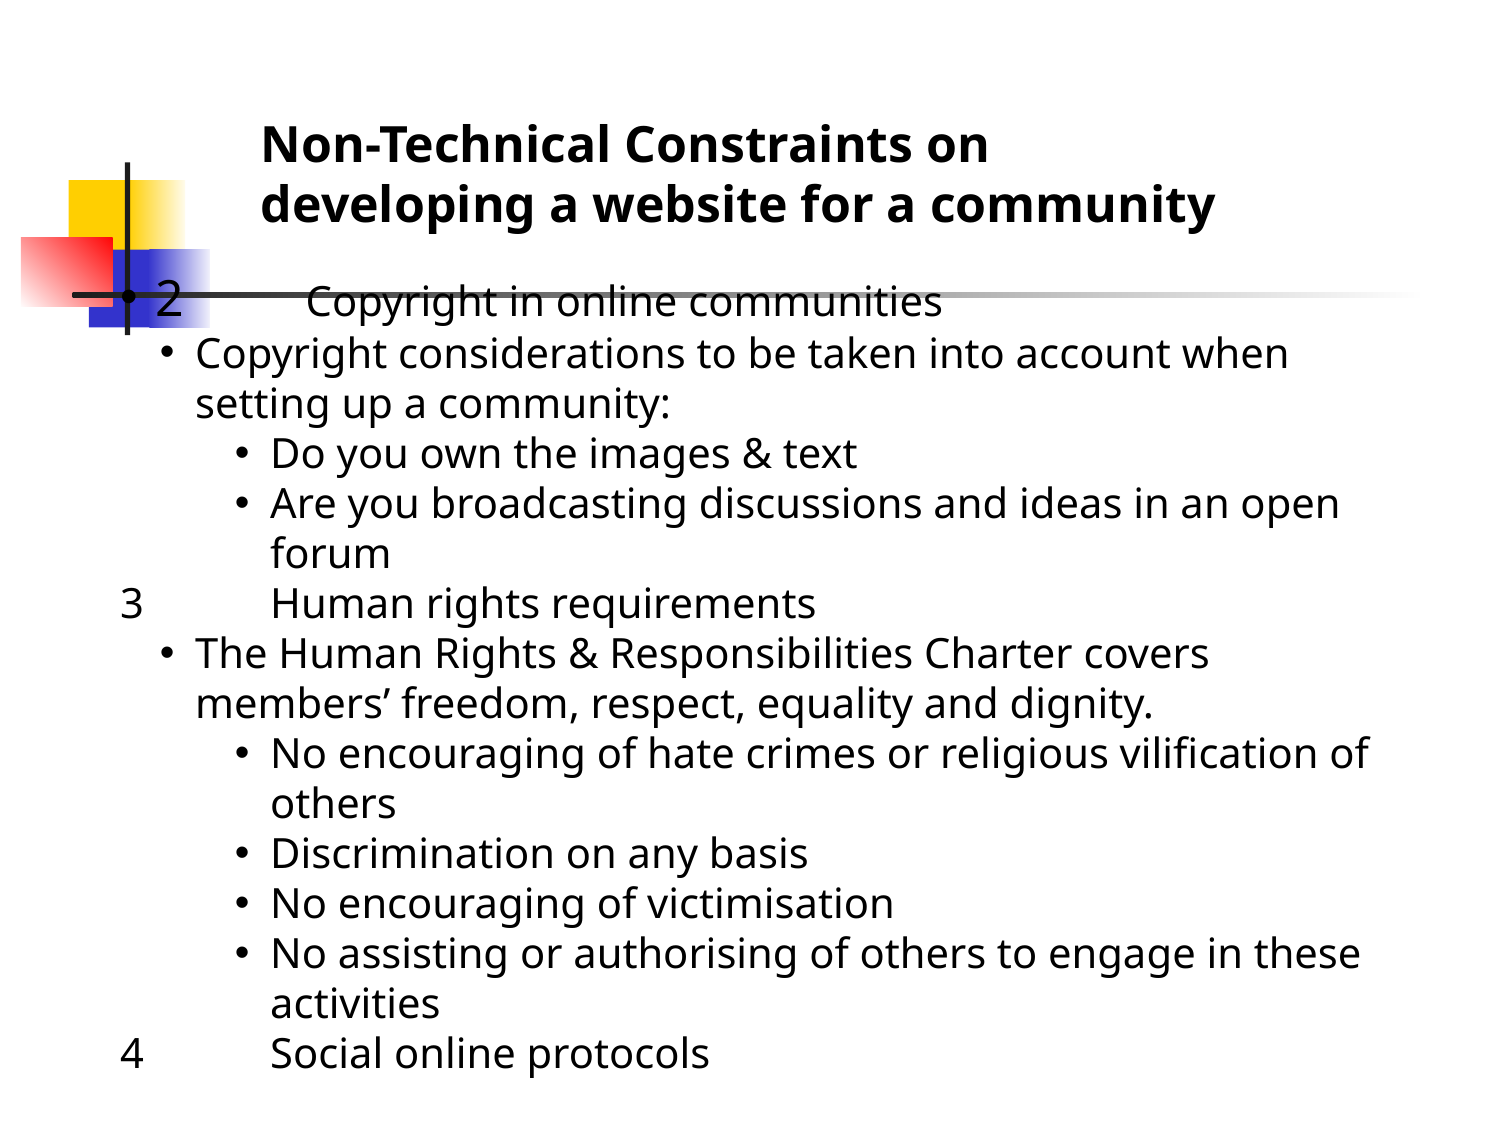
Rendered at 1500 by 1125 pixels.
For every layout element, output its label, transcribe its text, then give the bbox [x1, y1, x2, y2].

text_box Non-Technical Constraints on developing a website for a community [246, 105, 1266, 199]
text_box 2 Copyright in online communities Copyright considerations to be taken into account when setting up a community: Do you own the images & text Are you broadcasting discussions and ideas in an open forum 3 Human rights requirements The Human Rights & Responsibilities Charter covers members’ freedom, respect, equality and dignity. No encouraging of hate crimes or religious vilification of others Discrimination on any basis No encouraging of victimisation No assisting or authorising of others to engage in these activities 4 Social online protocols [105, 199, 1395, 1125]
